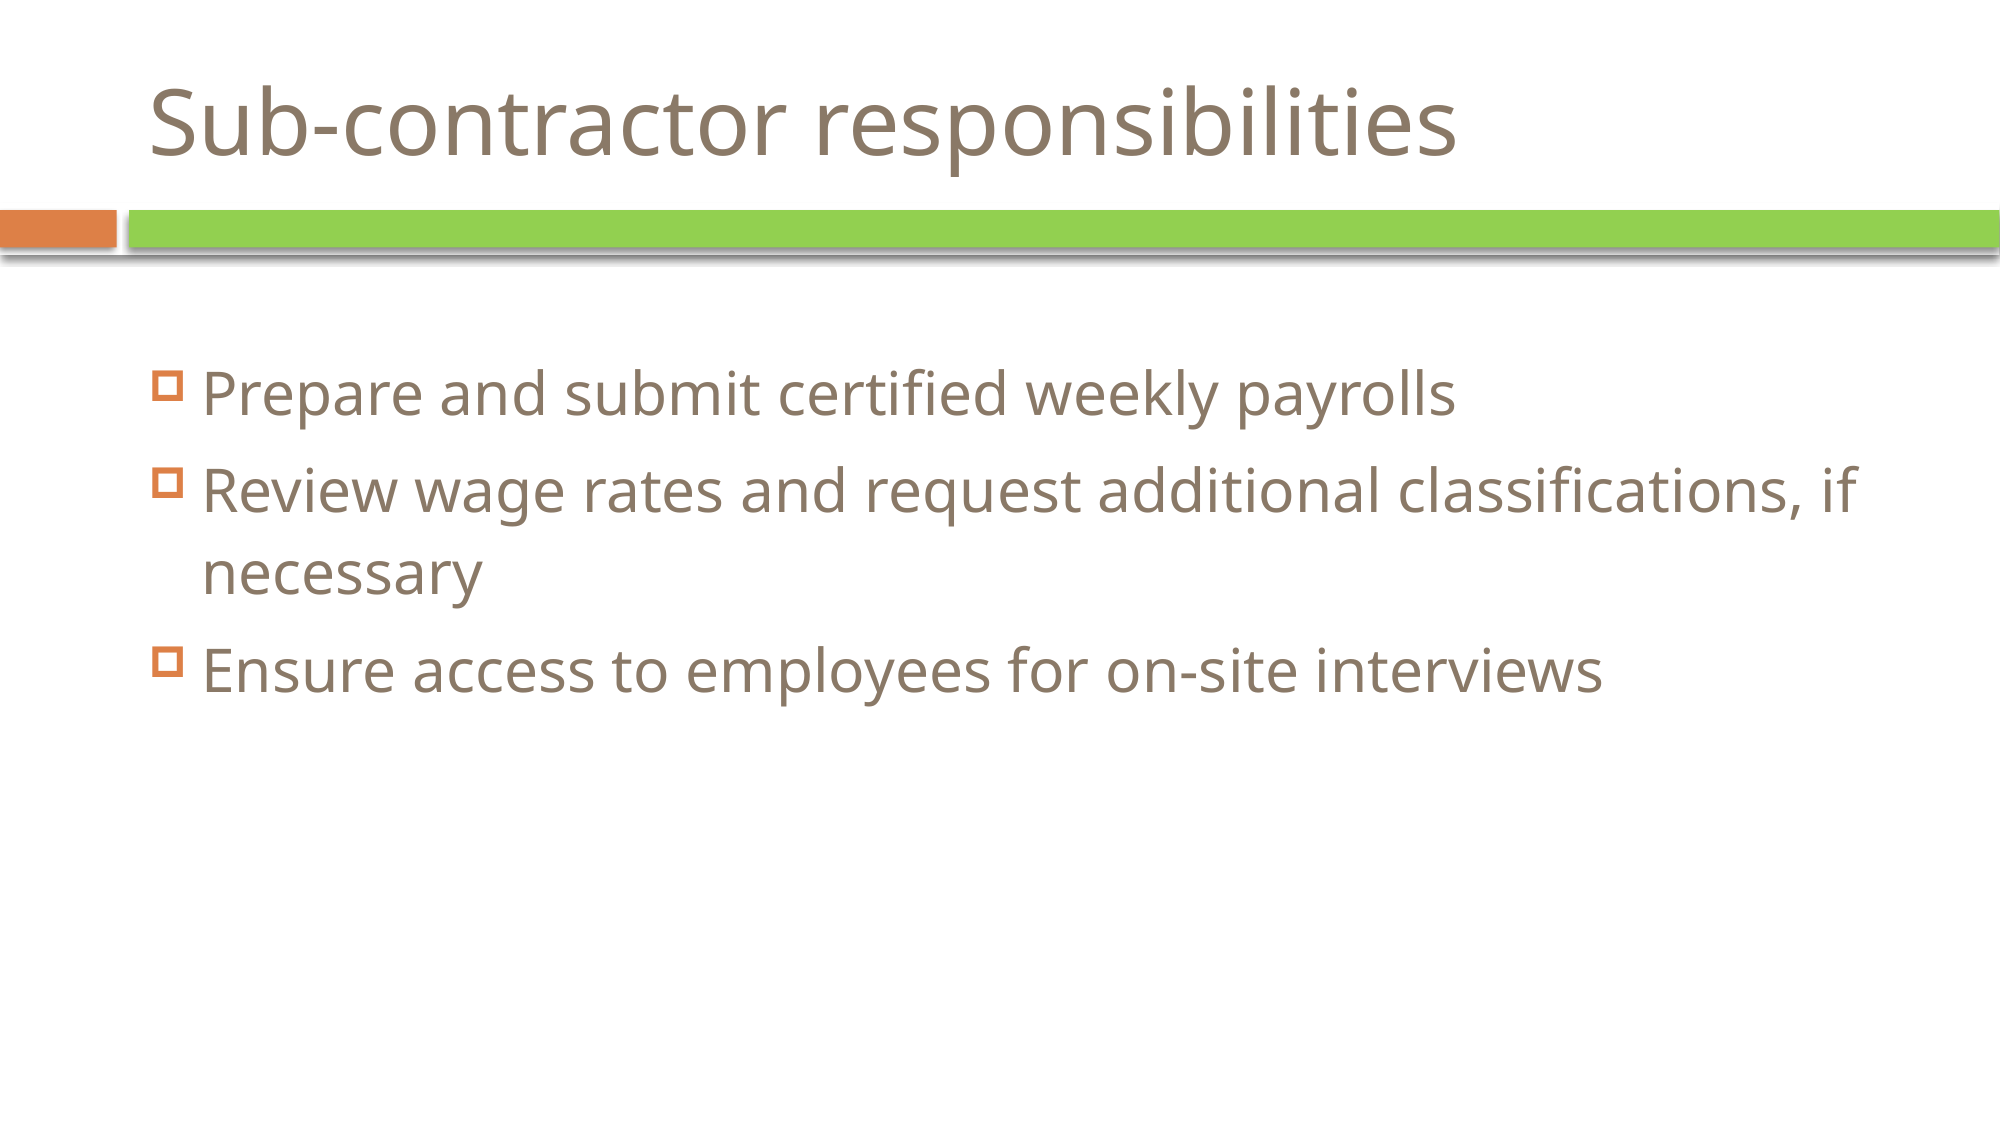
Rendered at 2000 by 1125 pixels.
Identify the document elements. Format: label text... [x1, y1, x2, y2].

title Sub-contractor responsibilities [133, 37, 1917, 200]
list Prepare and submit certified weekly payrolls Review wage rates and request additional classifications, if necessary Ensure access to employees for on-site interviews [133, 337, 1917, 913]
